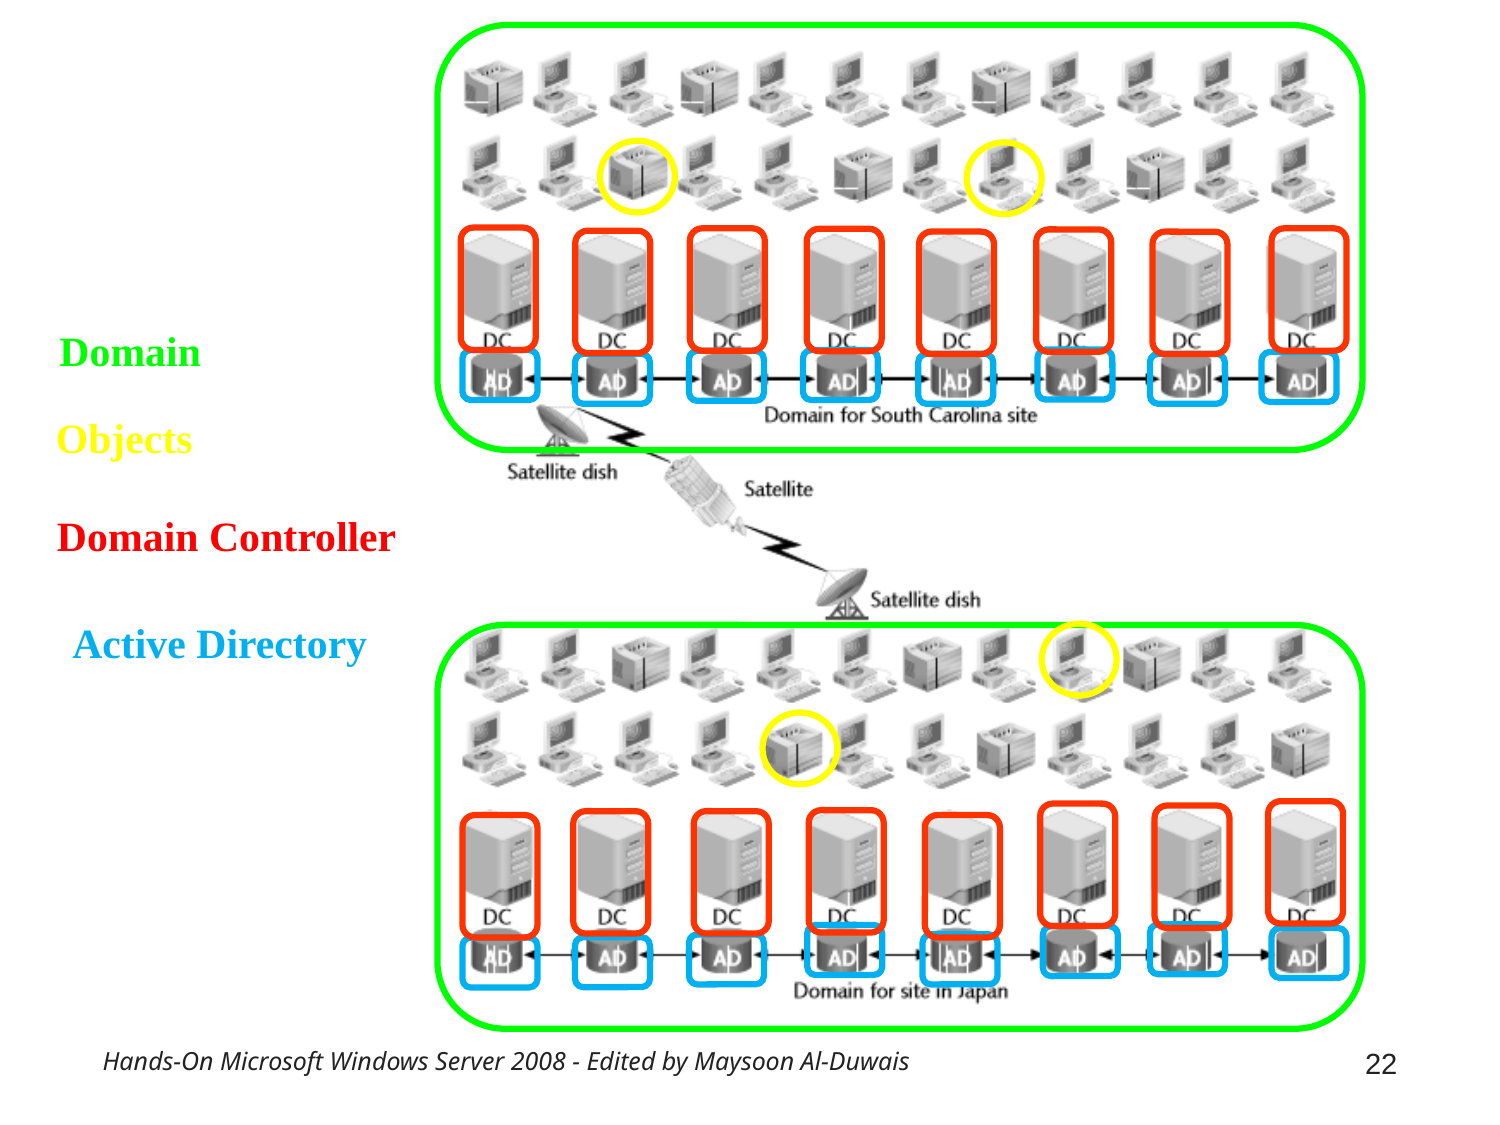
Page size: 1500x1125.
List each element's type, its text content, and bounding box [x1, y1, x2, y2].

text_box Objects [41, 404, 208, 470]
picture [424, 24, 1376, 1017]
slide_number 22 [1074, 1037, 1413, 1101]
text_box Domain [44, 317, 217, 383]
text_box Active Directory [57, 609, 383, 675]
footer Hands-On Microsoft Windows Server 2008 - Edited by Maysoon Al-Duwais [87, 1037, 1051, 1101]
text_box Domain Controller [42, 501, 412, 567]
